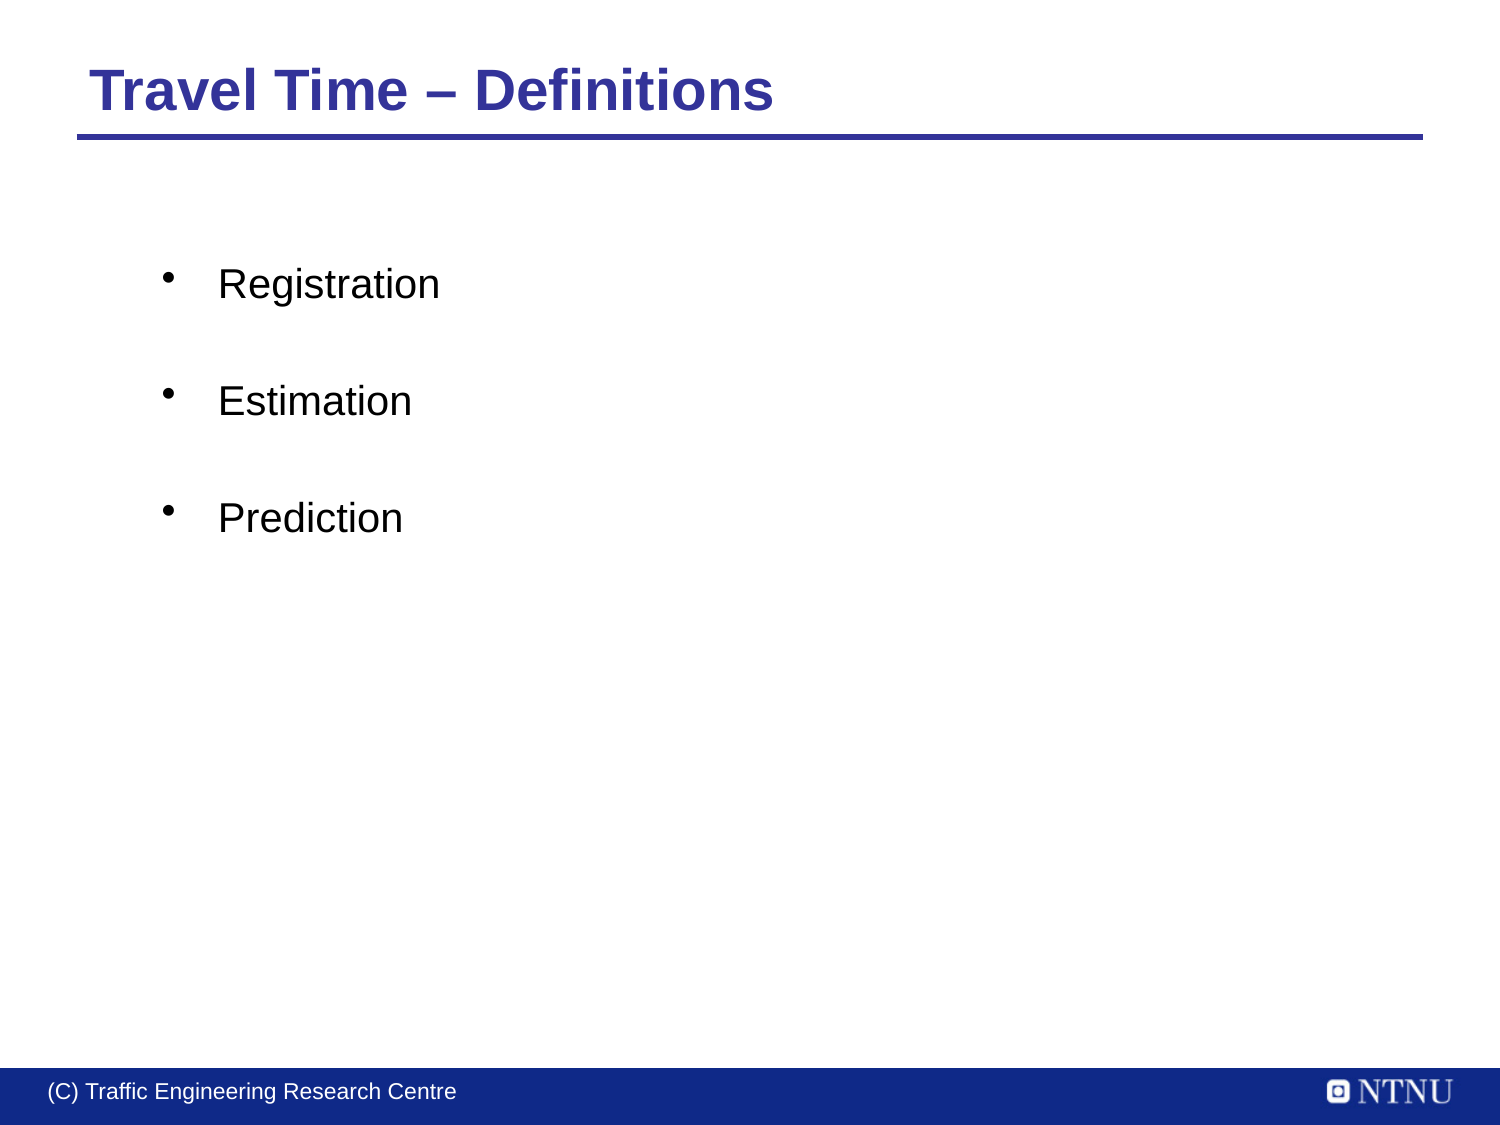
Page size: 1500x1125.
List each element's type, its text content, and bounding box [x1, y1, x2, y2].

list Registration Estimation Prediction [146, 249, 1475, 971]
title Travel Time – Definitions [75, 45, 1425, 149]
picture [0, 1068, 1500, 1125]
